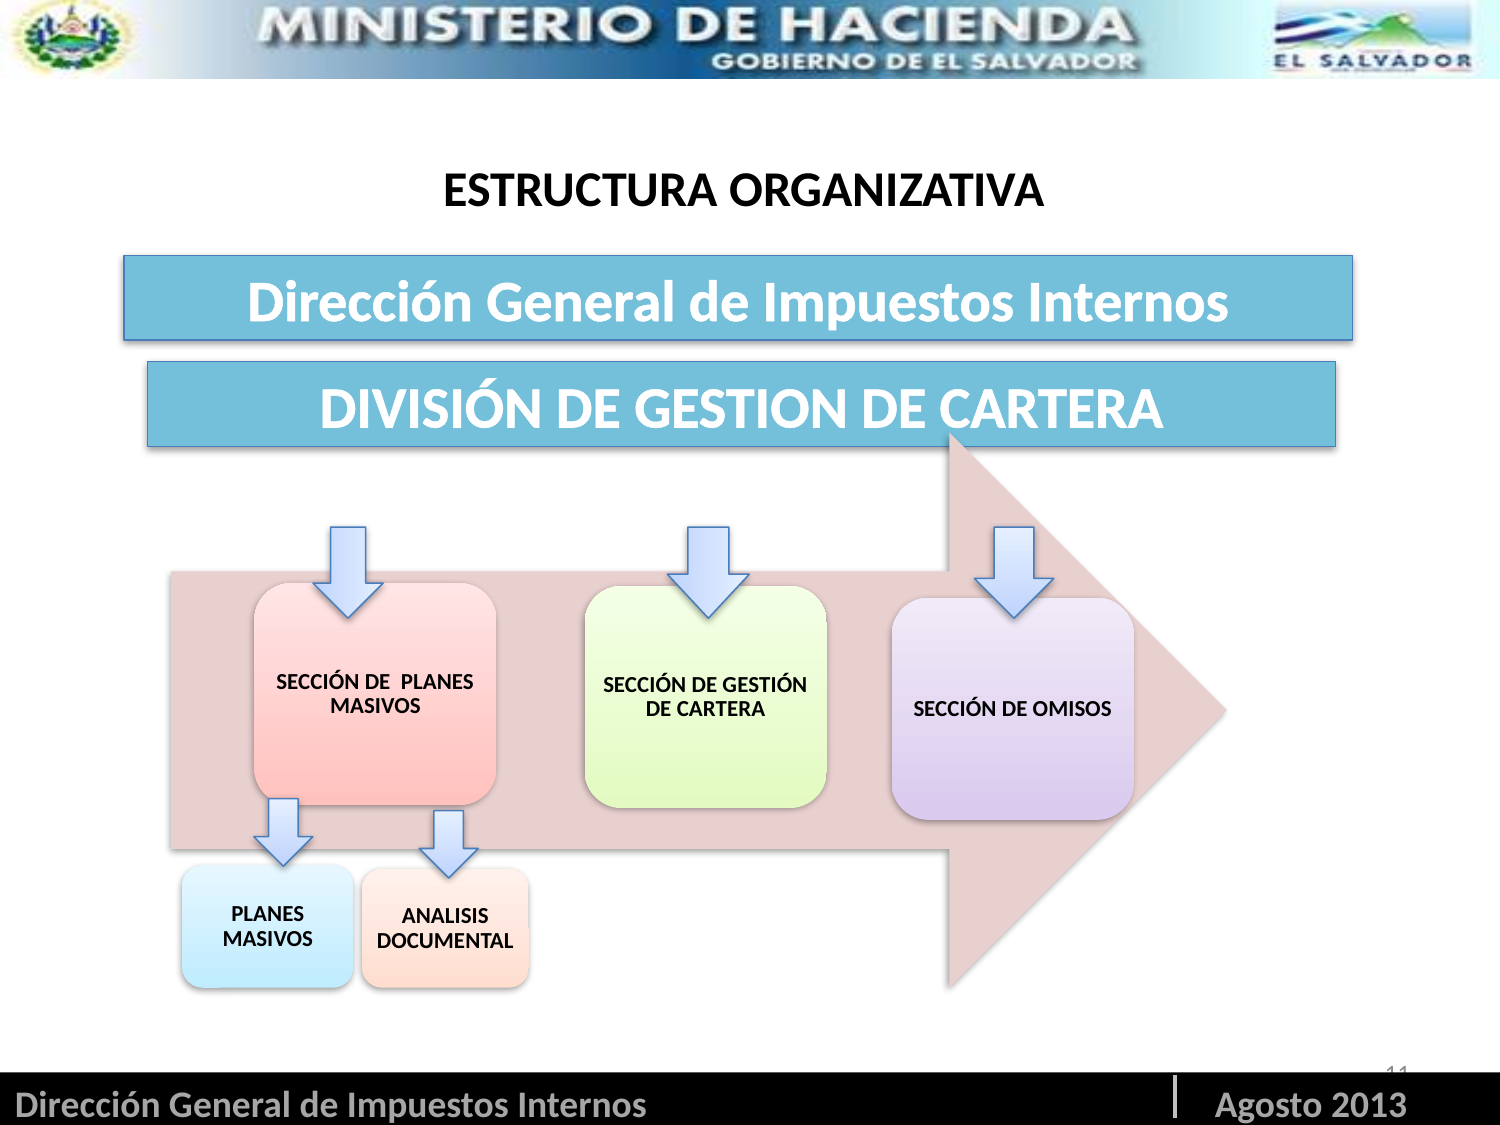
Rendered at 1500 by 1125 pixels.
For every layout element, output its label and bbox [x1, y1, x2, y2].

text_box [253, 526, 1055, 879]
text_box [0, 0, 1500, 1125]
